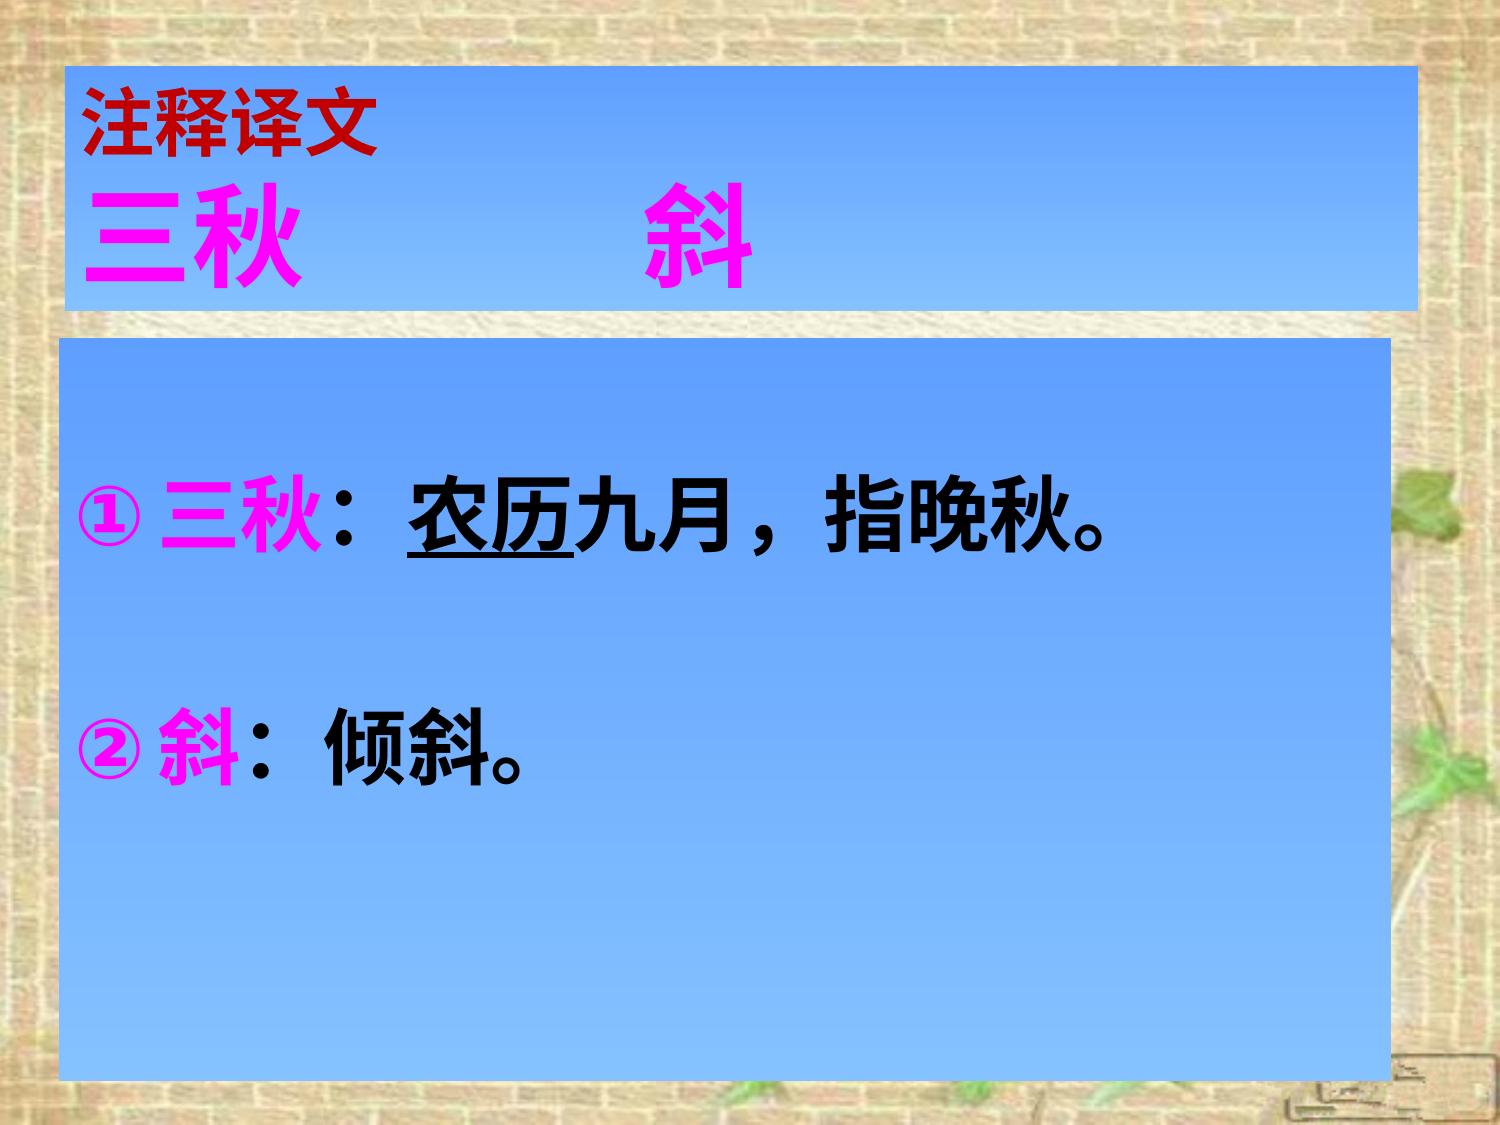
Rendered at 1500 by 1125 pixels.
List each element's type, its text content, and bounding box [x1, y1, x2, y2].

picture [0, 0, 1500, 1125]
title 注释译文 三秋 斜 [64, 66, 1418, 311]
list 三秋：农历九月，指晚秋。 斜：倾斜。 [59, 337, 1391, 1081]
